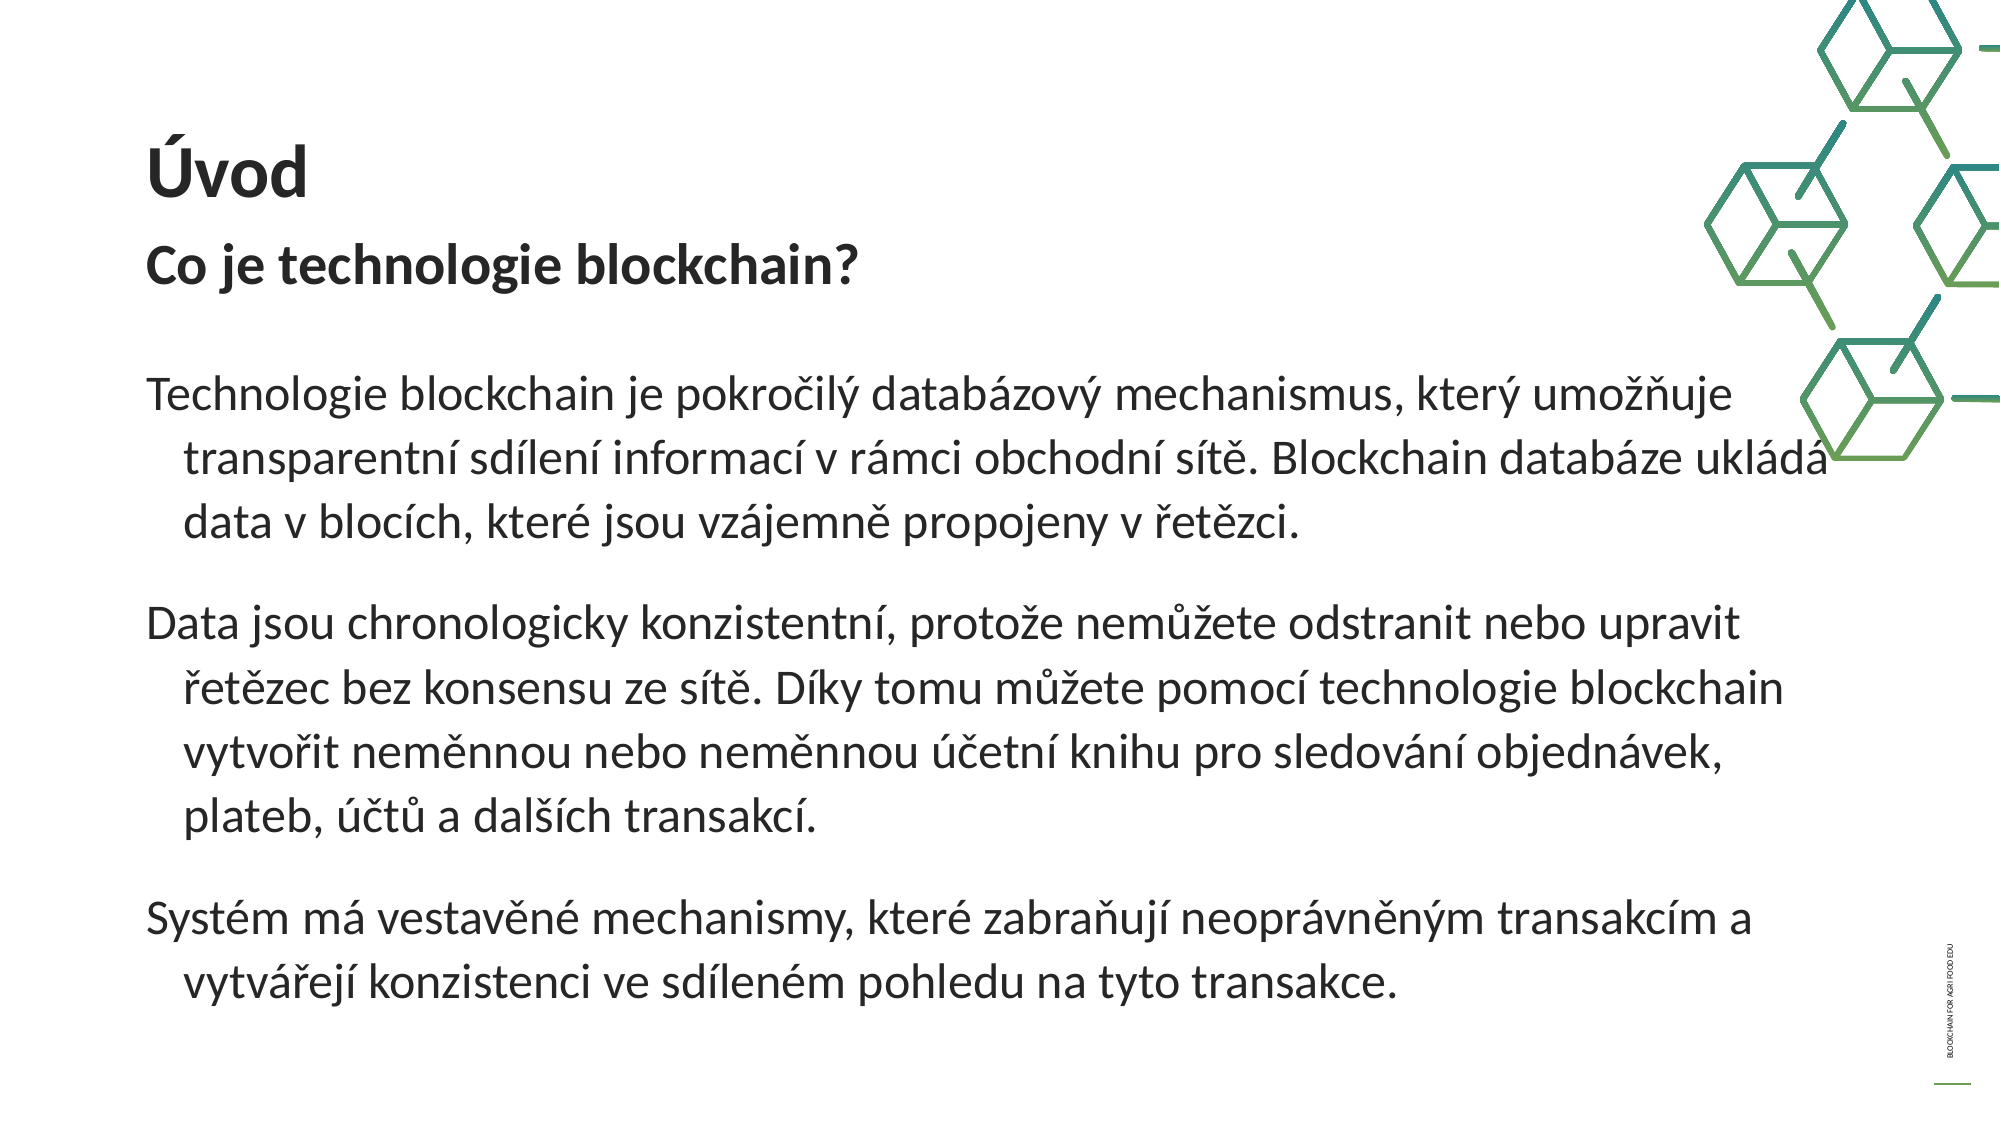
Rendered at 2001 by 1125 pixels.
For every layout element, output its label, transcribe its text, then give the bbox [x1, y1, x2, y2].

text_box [1703, 0, 2000, 462]
list Technologie blockchain je pokročilý databázový mechanismus, který umožňuje transparentní sdílení informací v rámci obchodní sítě. Blockchain databáze ukládá data v blocích, které jsou vzájemně propojeny v řetězci. Data jsou chronologicky konzistentní, protože nemůžete odstranit nebo upravit řetězec bez konsensu ze sítě. Díky tomu můžete pomocí technologie blockchain vytvořit neměnnou nebo neměnnou účetní knihu pro sledování objednávek, plateb, účtů a dalších transakcí. Systém má vestavěné mechanismy, které zabraňují neoprávněným transakcím a vytvářejí konzistenci ve sdíleném pohledu na tyto transakce. [130, 348, 1869, 1035]
list Úvod Co je technologie blockchain? [130, 124, 1698, 337]
